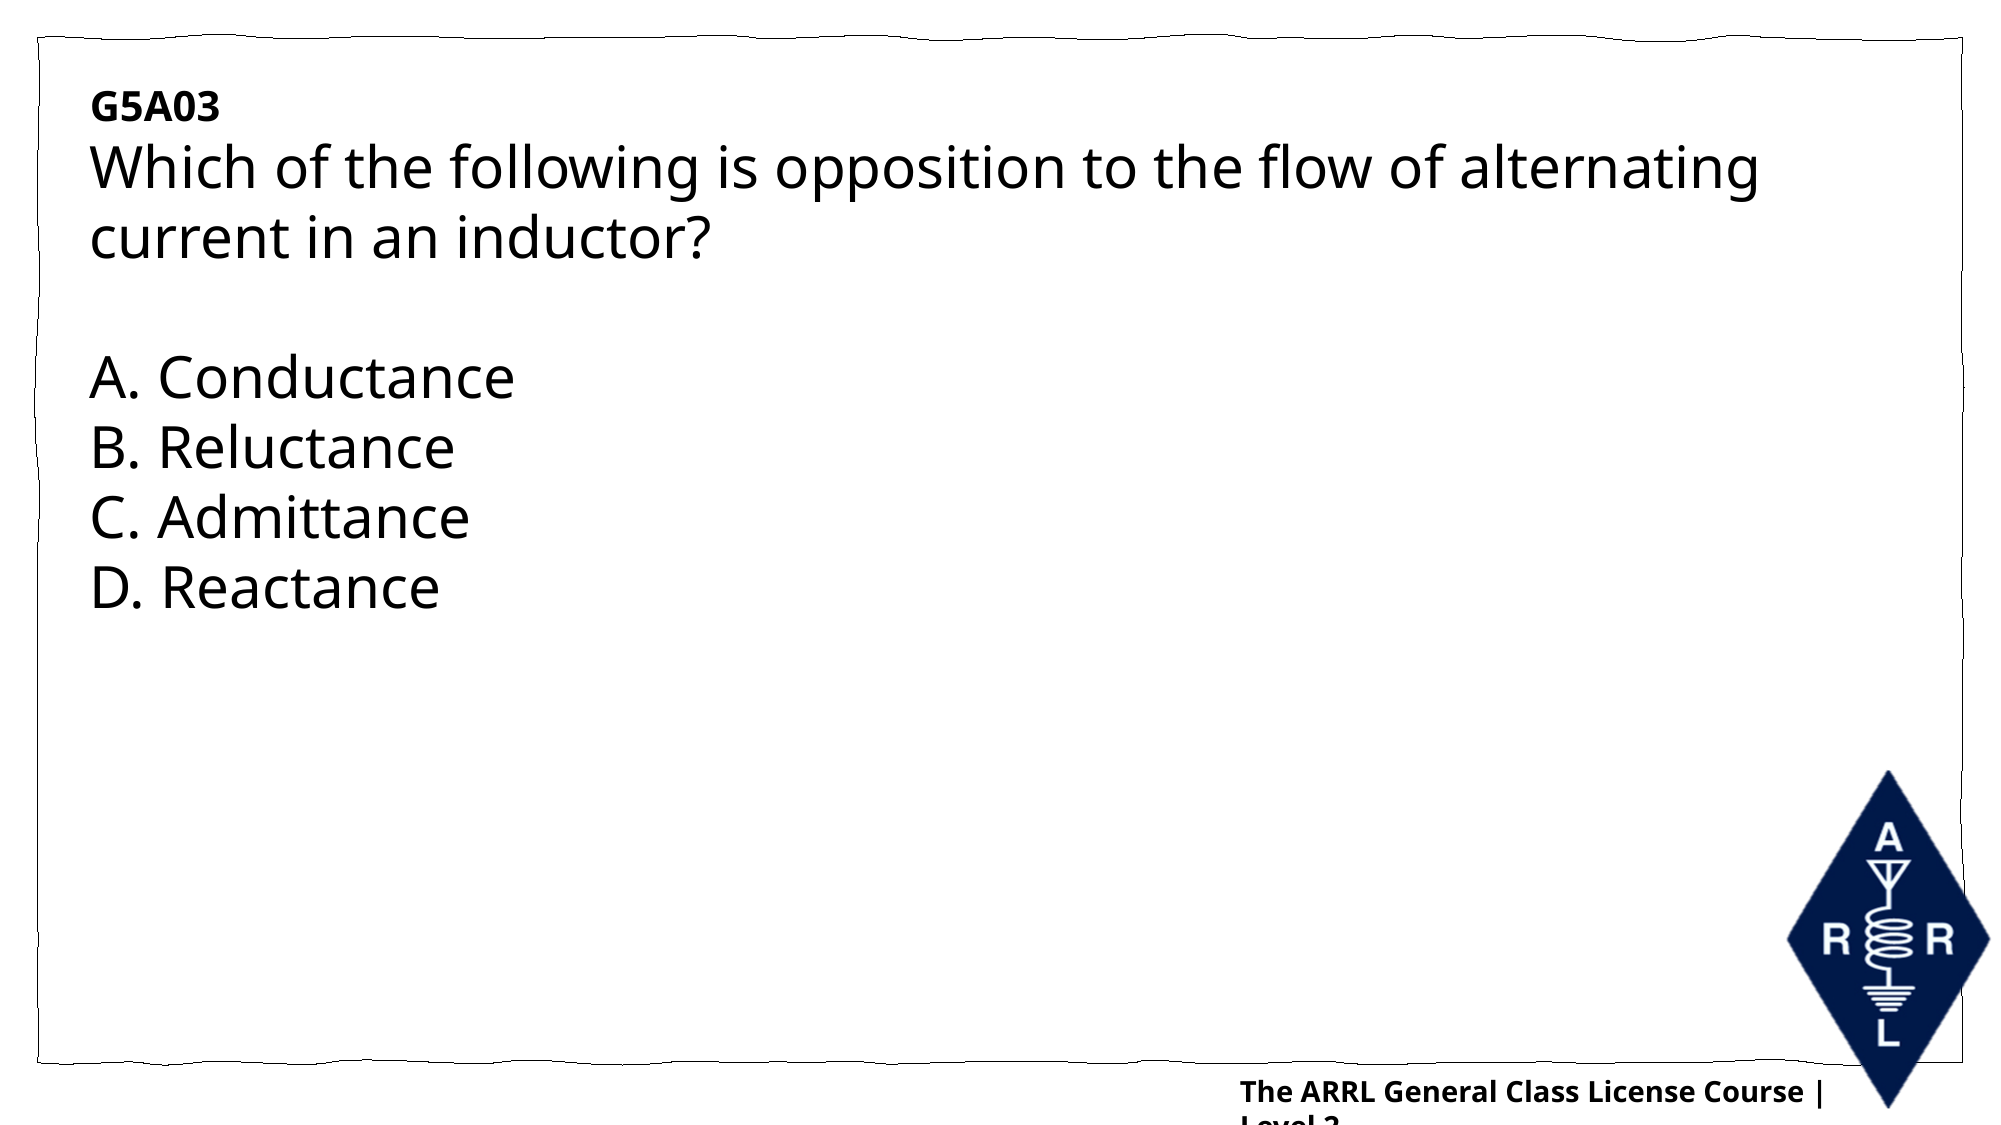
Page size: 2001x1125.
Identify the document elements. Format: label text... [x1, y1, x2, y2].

text_box G5A03 Which of the following is opposition to the flow of alternating current in an inductor? A. Conductance B. Reluctance C. Admittance D. Reactance [75, 72, 1850, 628]
picture [1773, 752, 1999, 1125]
